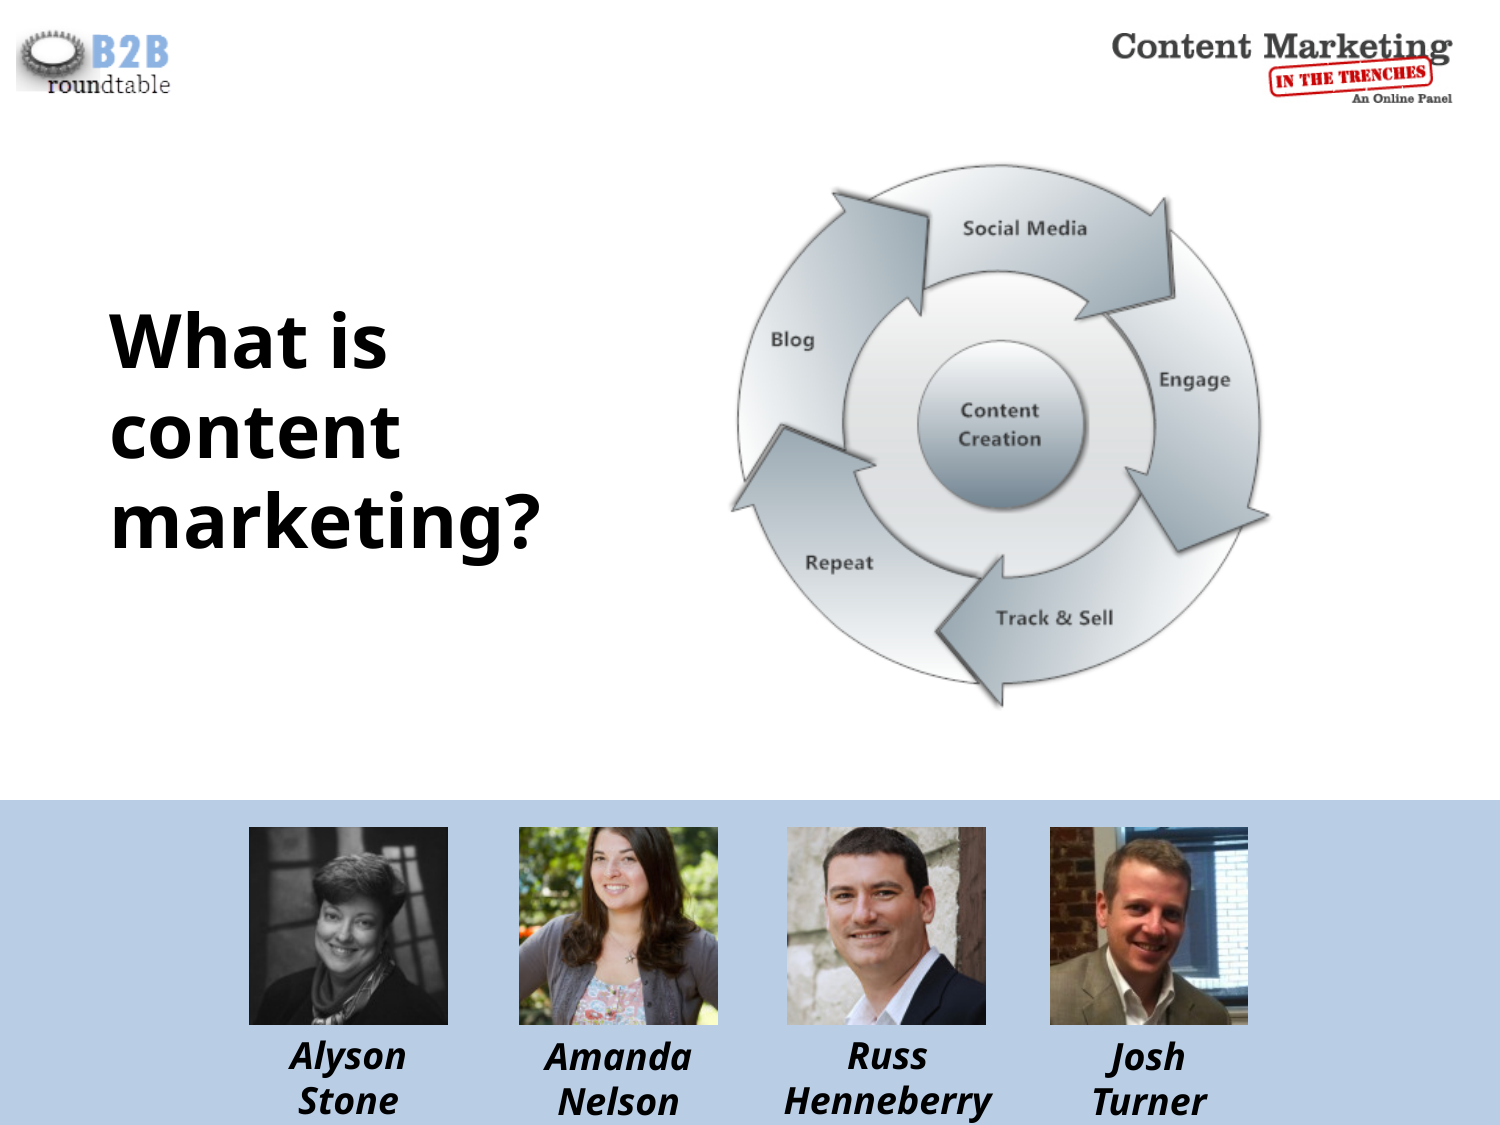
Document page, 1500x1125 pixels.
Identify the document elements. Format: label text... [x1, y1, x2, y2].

picture [1112, 33, 1453, 104]
text_box [0, 798, 1500, 1125]
picture [1049, 826, 1248, 1026]
text_box What is content marketing? [94, 286, 644, 572]
text_box Amanda Nelson [519, 1032, 718, 1125]
text_box Russ Henneberry [762, 1024, 1013, 1125]
picture [249, 826, 448, 1026]
picture [16, 24, 174, 104]
picture [519, 826, 718, 1026]
text_box Josh Turner [1049, 1032, 1248, 1125]
picture [649, 124, 1321, 737]
text_box Alyson Stone [249, 1032, 448, 1125]
picture [787, 826, 986, 1026]
